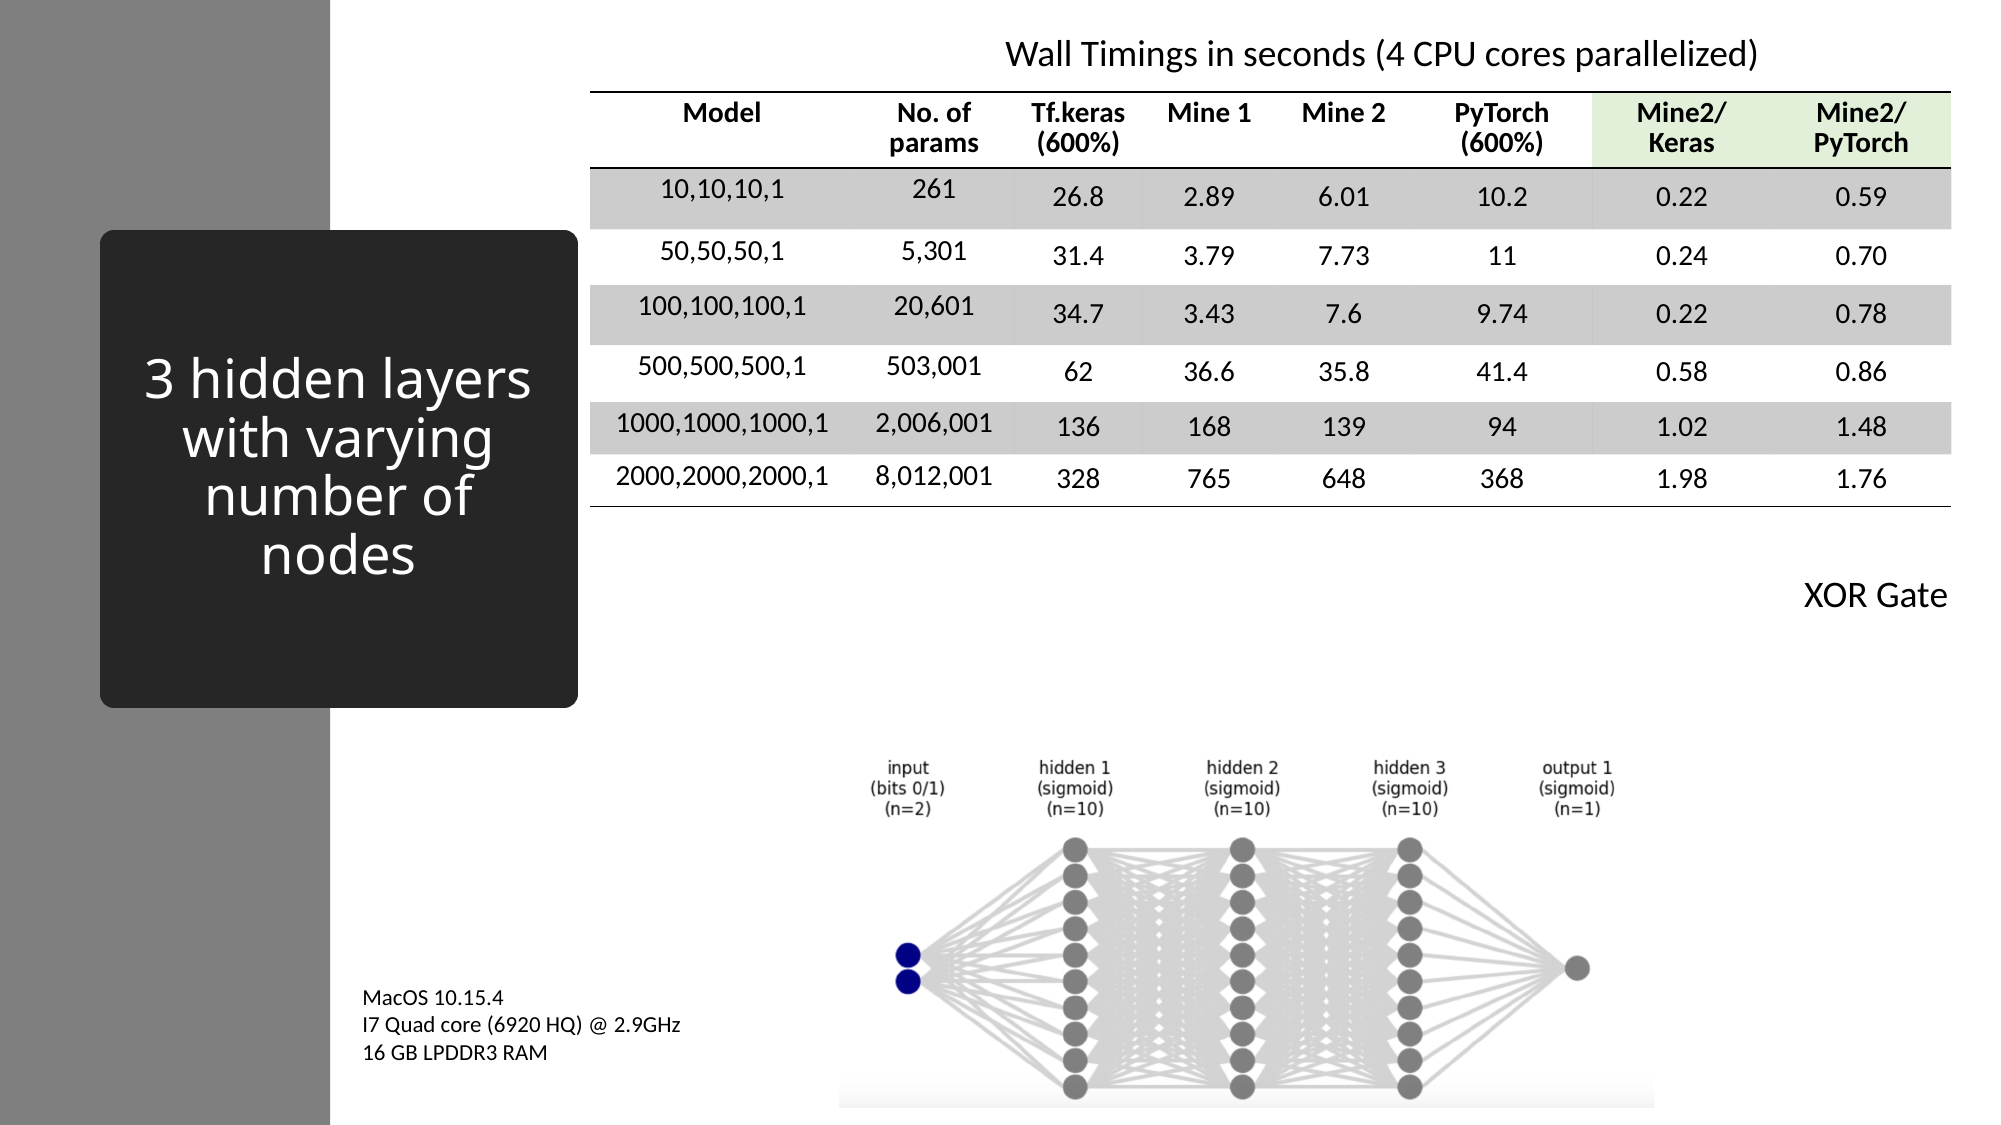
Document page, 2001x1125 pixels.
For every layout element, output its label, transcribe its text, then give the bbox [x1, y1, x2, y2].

table_cell 41.4 [1412, 345, 1592, 402]
table_cell 11 [1412, 229, 1592, 285]
table_cell 3.43 [1143, 285, 1276, 345]
table_cell 261 [854, 169, 1014, 229]
table_header PyTorch (600%) [1412, 93, 1592, 167]
title 3 hidden layers with varying number of nodes [113, 243, 564, 694]
table_cell 35.8 [1276, 345, 1412, 402]
table_cell 1000,1000,1000,1 [590, 402, 854, 454]
table_cell 136 [1014, 402, 1143, 454]
table_cell 0.86 [1772, 345, 1951, 402]
table_cell 0.24 [1592, 229, 1772, 285]
table_cell 5,301 [854, 229, 1014, 285]
table_cell 3.79 [1143, 229, 1276, 285]
table_header Mine2/ PyTorch [1772, 93, 1951, 167]
table_cell 0.22 [1592, 169, 1772, 229]
table_header Tf.keras (600%) [1014, 93, 1143, 167]
table_cell 7.6 [1276, 285, 1412, 345]
table_cell 765 [1143, 454, 1276, 506]
text_box XOR Gate [1789, 562, 1964, 623]
table_cell 168 [1143, 402, 1276, 454]
table_cell 7.73 [1276, 229, 1412, 285]
table_cell 0.78 [1772, 285, 1951, 345]
table_cell 139 [1276, 402, 1412, 454]
table_cell 100,100,100,1 [590, 285, 854, 345]
table_cell 36.6 [1143, 345, 1276, 402]
table_cell 34.7 [1014, 285, 1143, 345]
table_header Mine2/ Keras [1592, 93, 1772, 167]
table_cell 2.89 [1143, 169, 1276, 229]
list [839, 752, 1654, 1108]
table_cell 8,012,001 [854, 454, 1014, 506]
table_cell 368 [1412, 454, 1592, 506]
table_cell 6.01 [1276, 169, 1412, 229]
text_box [0, 0, 331, 1125]
table_cell 1.98 [1592, 454, 1772, 506]
table_header Mine 1 [1143, 93, 1276, 167]
table_cell 0.22 [1592, 285, 1772, 345]
table_cell 10.2 [1412, 169, 1592, 229]
table_header No. of params [854, 93, 1014, 167]
text_box Wall Timings in seconds (4 CPU cores parallelized) [990, 21, 1784, 82]
table_cell 2000,2000,2000,1 [590, 454, 854, 506]
table_cell 503,001 [854, 345, 1014, 402]
table_cell 1.48 [1772, 402, 1951, 454]
table_cell 328 [1014, 454, 1143, 506]
table_cell 0.59 [1772, 169, 1951, 229]
table_cell 10,10,10,1 [590, 169, 854, 229]
table_cell 0.58 [1592, 345, 1772, 402]
table_cell 94 [1412, 402, 1592, 454]
table_cell 0.70 [1772, 229, 1951, 285]
table_cell 1.76 [1772, 454, 1951, 506]
table_cell 62 [1014, 345, 1143, 402]
table_cell 500,500,500,1 [590, 345, 854, 402]
table_cell 9.74 [1412, 285, 1592, 345]
table_cell 1.02 [1592, 402, 1772, 454]
table_cell 31.4 [1014, 229, 1143, 285]
table_header Model [590, 93, 854, 167]
table_cell 26.8 [1014, 169, 1143, 229]
table_cell 20,601 [854, 285, 1014, 345]
table_cell 648 [1276, 454, 1412, 506]
table_cell 2,006,001 [854, 402, 1014, 454]
table_header Mine 2 [1276, 93, 1412, 167]
table_cell 50,50,50,1 [590, 229, 854, 285]
text_box MacOS 10.15.4 I7 Quad core (6920 HQ) @ 2.9GHz 16 GB LPDDR3 RAM [347, 975, 697, 1073]
